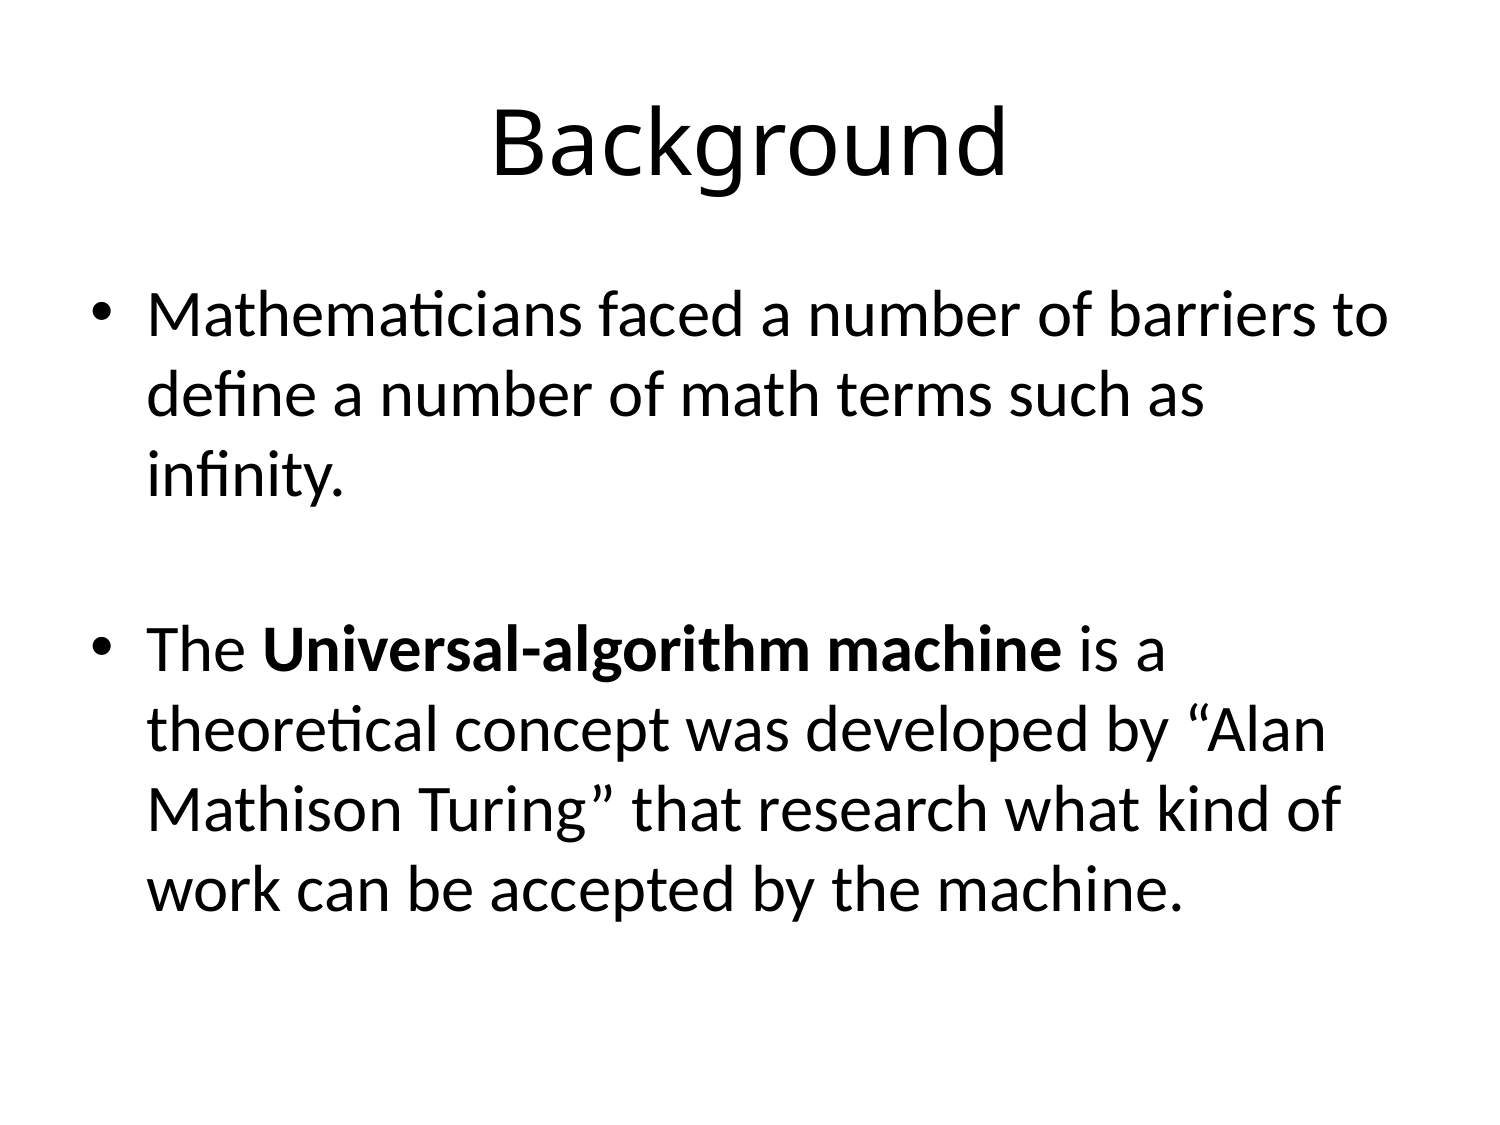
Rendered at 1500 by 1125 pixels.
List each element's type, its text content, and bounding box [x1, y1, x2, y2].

list Mathematicians faced a number of barriers to define a number of math terms such as infinity. The Universal-algorithm machine is a theoretical concept was developed by “Alan Mathison Turing” that research what kind of work can be accepted by the machine. [75, 262, 1425, 1005]
title Background [75, 45, 1425, 233]
